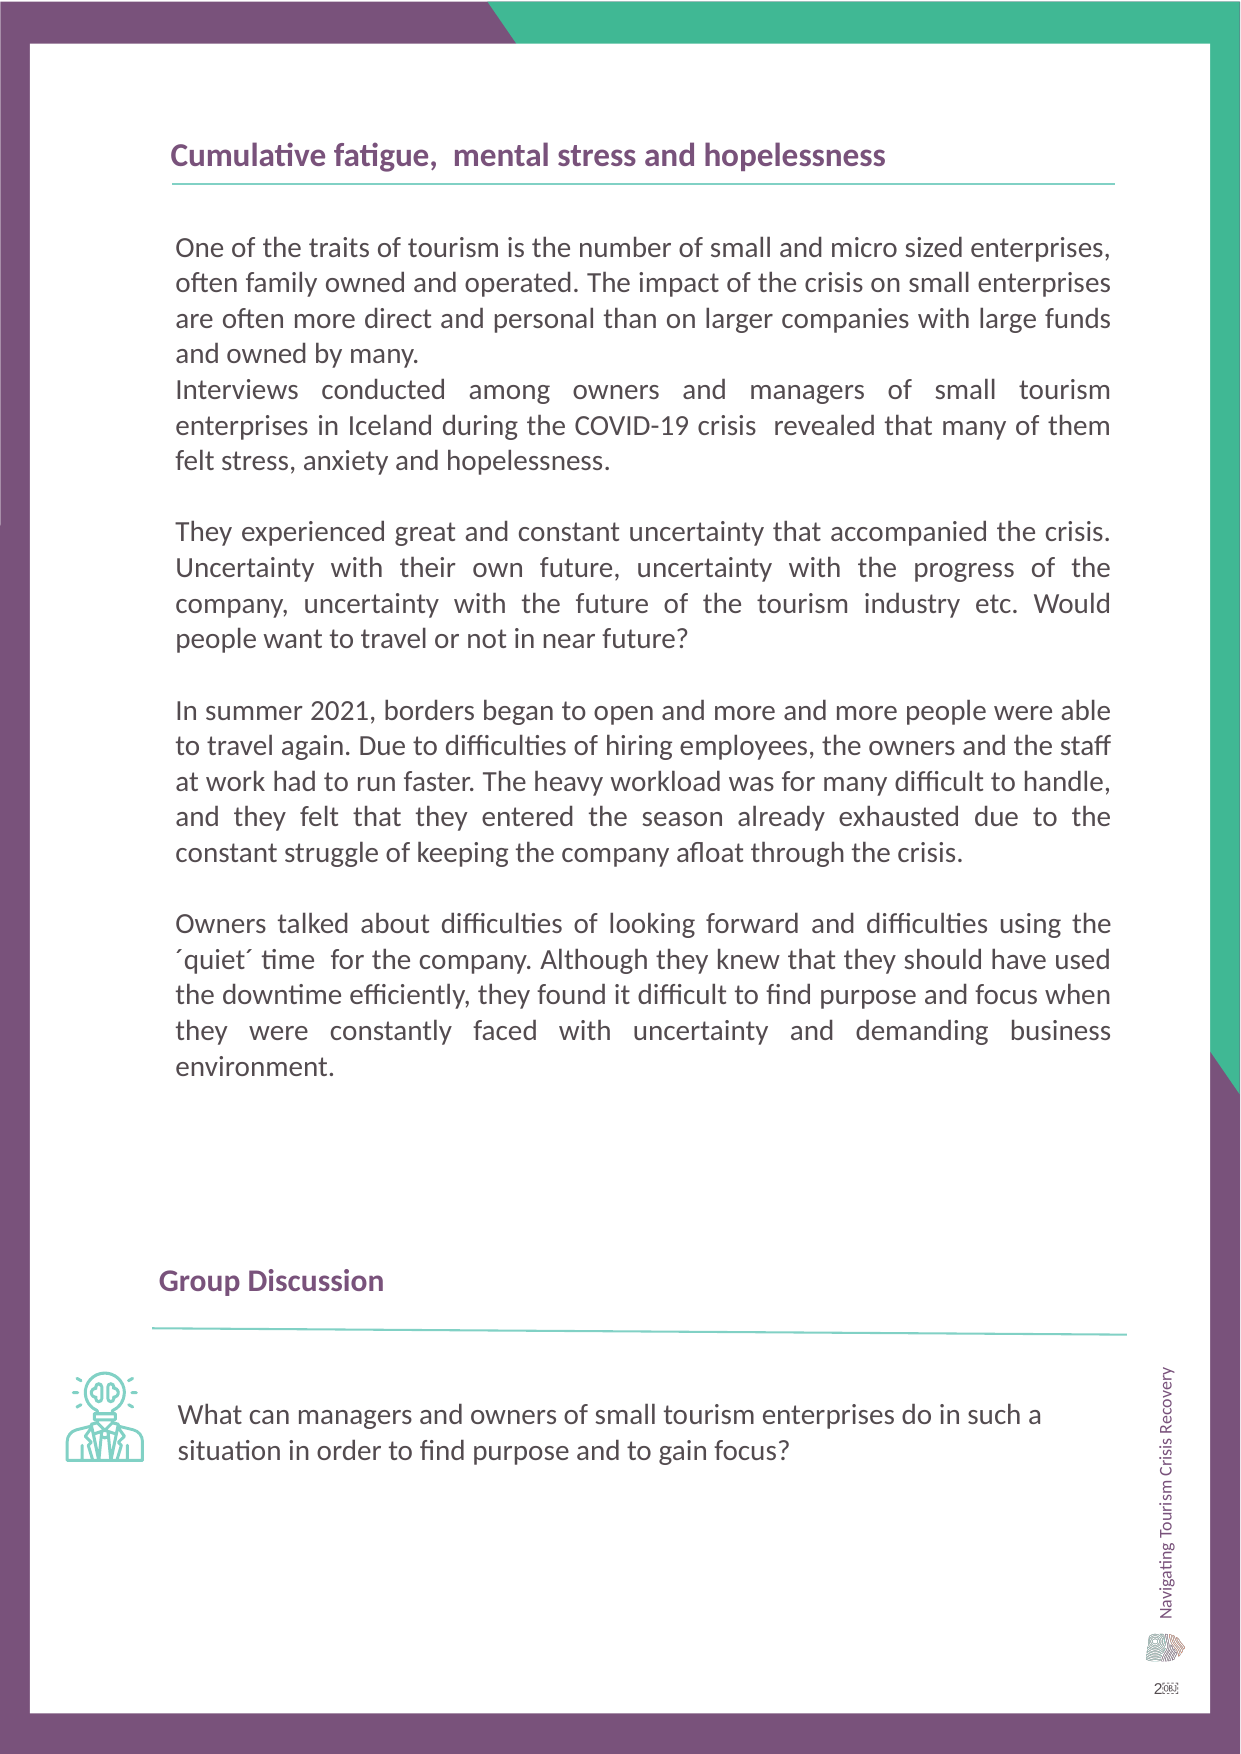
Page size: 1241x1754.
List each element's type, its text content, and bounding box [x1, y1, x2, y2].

text_box What can managers and owners of small tourism enterprises do in such a situation in order to find purpose and to gain focus? [162, 1309, 1139, 1551]
picture [1142, 1631, 1189, 1667]
text_box Group Discussion [143, 1248, 1127, 1310]
text_box One of the traits of tourism is the number of small and micro sized enterprises, often family owned and operated. The impact of the crisis on small enterprises are often more direct and personal than on larger companies with large funds and owned by many. Interviews conducted among owners and managers of small tourism enterprises in Iceland during the COVID-19 crisis revealed that many of them felt stress, anxiety and hopelessness. They experienced great and constant uncertainty that accompanied the crisis. Uncertainty with their own future, uncertainty with the progress of the company, uncertainty with the future of the tourism industry etc. Would people want to travel or not in near future? In summer 2021, borders began to open and more and more people were able to travel again. Due to difficulties of hiring employees, the owners and the staff at work had to run faster. The heavy workload was for many difficult to handle, and they felt that they entered the season already exhausted due to the constant struggle of keeping the company afloat through the crisis. Owners talked about difficulties of looking forward and difficulties using the ´quiet´ time for the company. Although they knew that they should have used the downtime efficiently, they found it difficult to find purpose and focus when they were constantly faced with uncertainty and demanding business environment. [160, 219, 1127, 1203]
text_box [65, 1371, 145, 1463]
list Cumulative fatigue, mental stress and hopelessness [155, 122, 1139, 185]
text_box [151, 1328, 1128, 1335]
